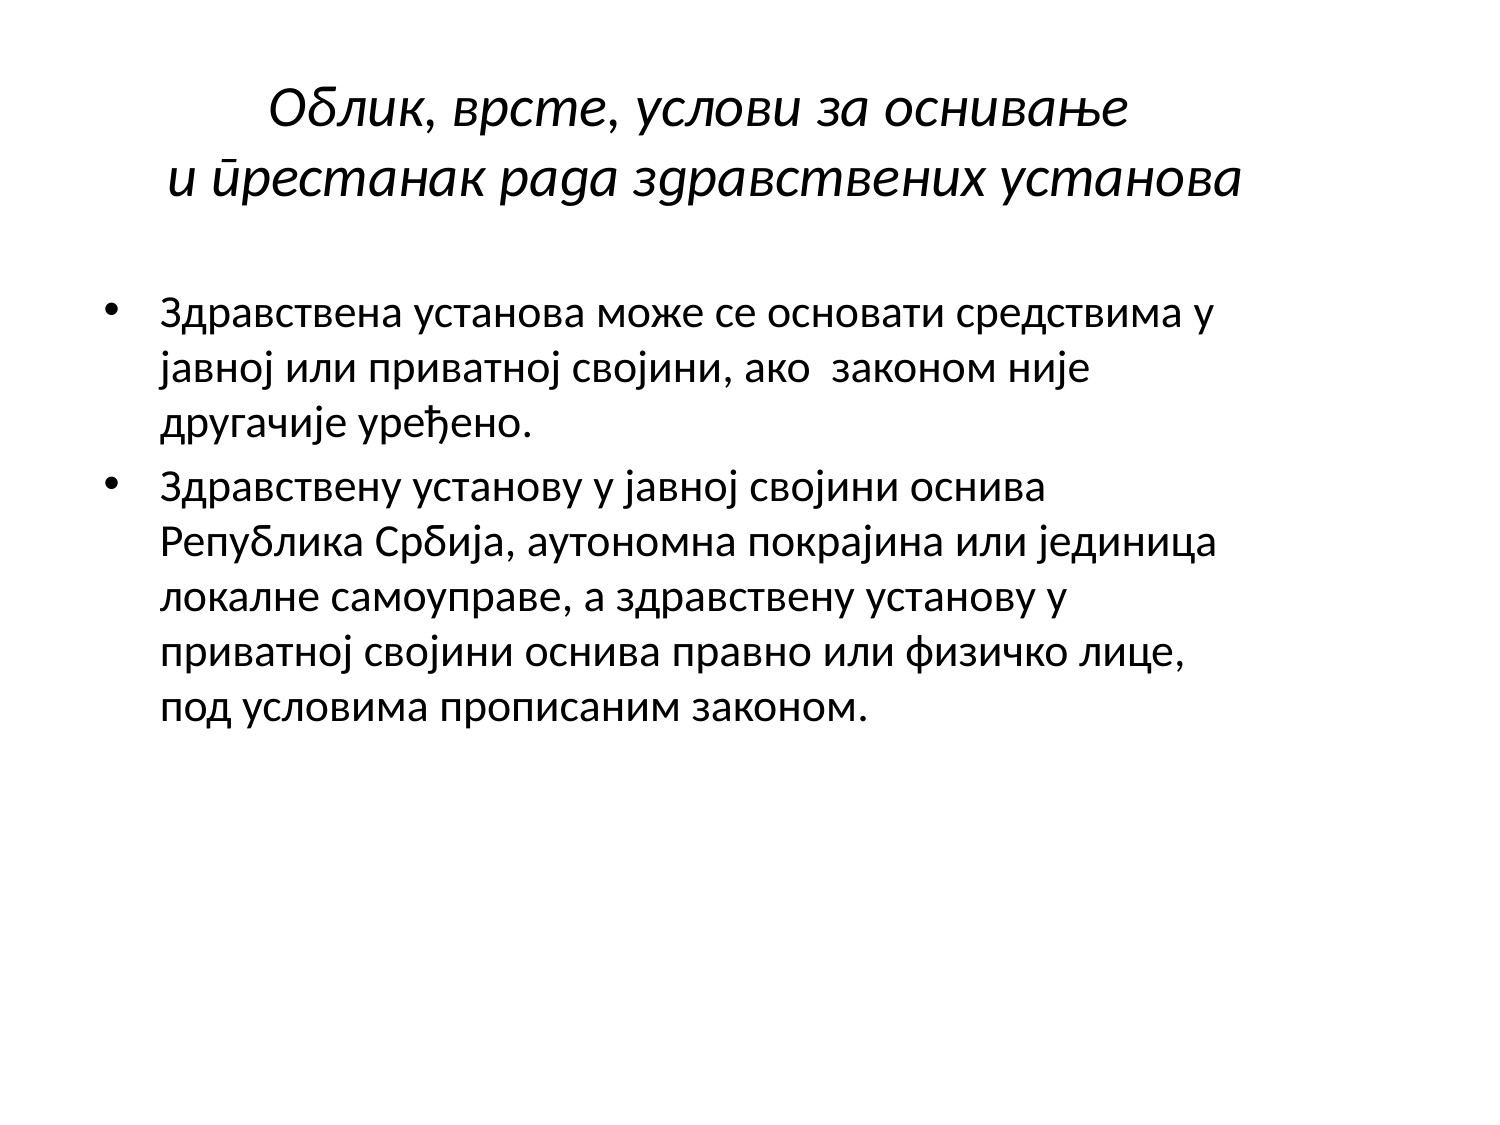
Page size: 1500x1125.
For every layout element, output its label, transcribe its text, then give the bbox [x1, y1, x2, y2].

list Здравствена установа може се основати средствима у јавној или приватној својини, ако законом није другачије уређено. Здравствену установу у јавној својини оснива Република Србија, аутономна покрајина или јединица локалне самоуправе, а здравствену установу у приватној својини оснива правно или физичко лице, под условима прописаним законом. [88, 274, 1276, 1125]
title Облик, врсте, услови за оснивање и престанак рада здравствених установа [112, 90, 1300, 187]
